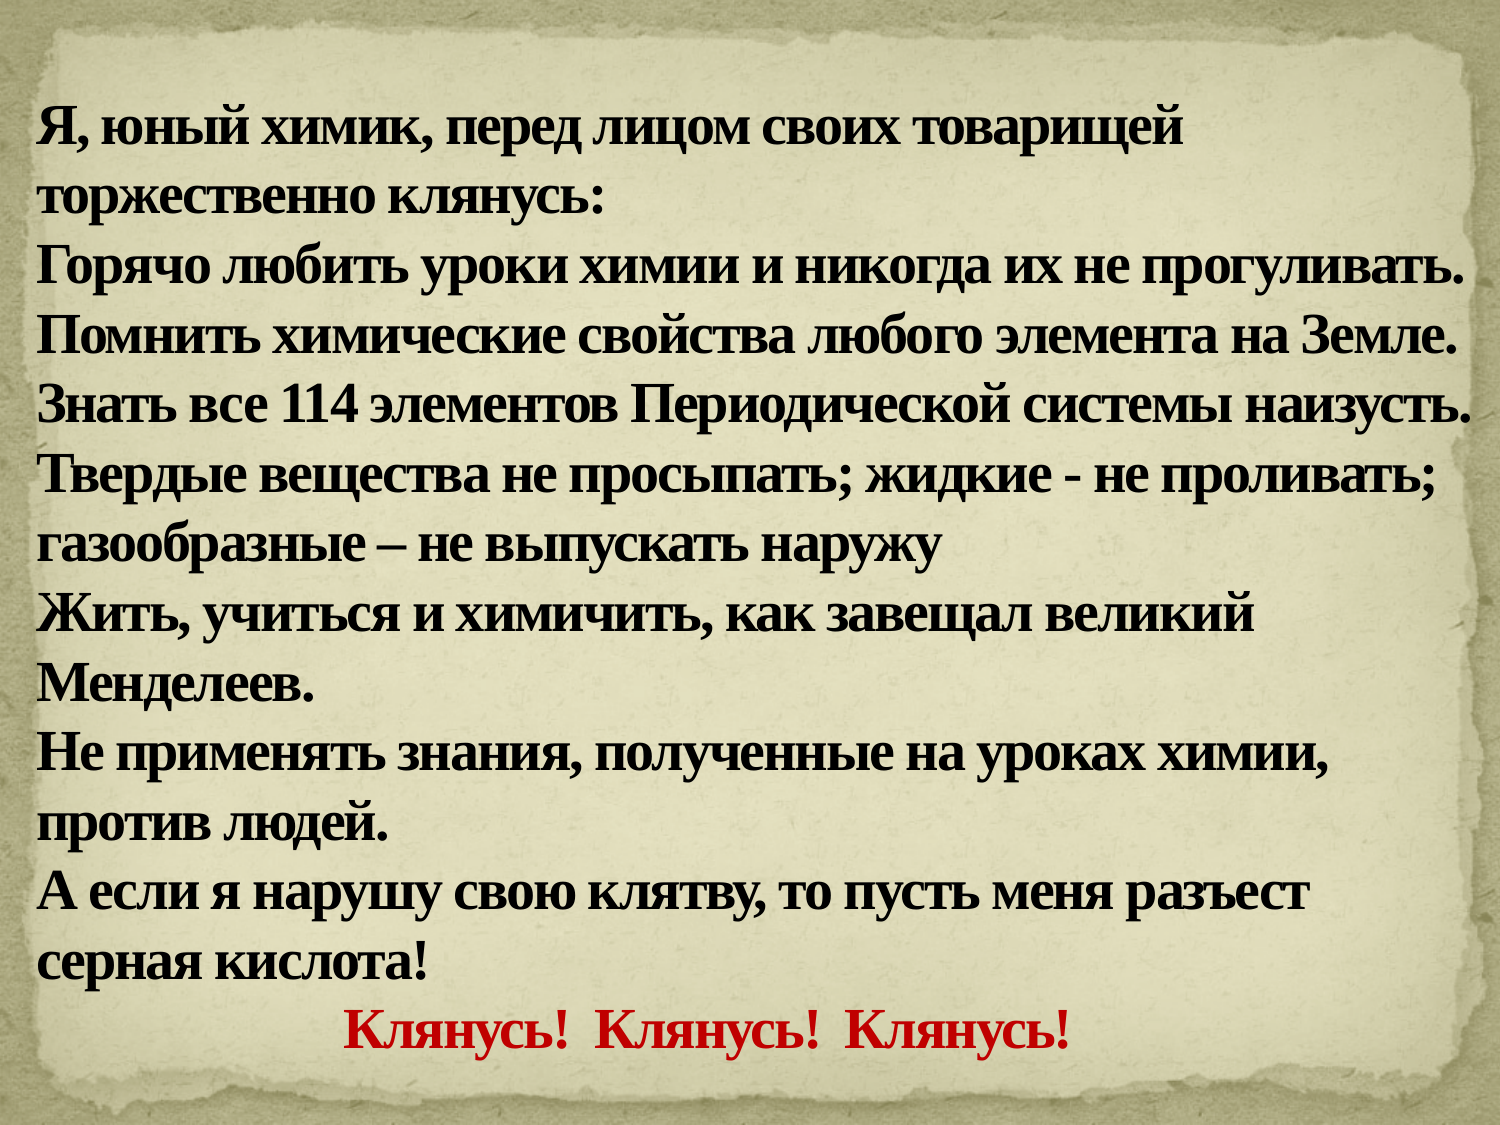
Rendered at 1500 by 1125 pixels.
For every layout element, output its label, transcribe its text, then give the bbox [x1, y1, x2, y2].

title Я, юный химик, перед лицом своих товарищей торжественно клянусь: Горячо любить уроки химии и никогда их не прогуливать. Помнить химические свойства любого элемента на Земле. Знать все 114 элементов Периодической системы наизусть. Твердые вещества не просыпать; жидкие - не проливать; газообразные – не выпускать наружу Жить, учиться и химичить, как завещал великий Менделеев. Не применять знания, полученные на уроках химии, против людей. А если я нарушу свою клятву, то пусть меня разъест серная кислота! Клянусь! Клянусь! Клянусь! [21, 41, 1500, 1068]
